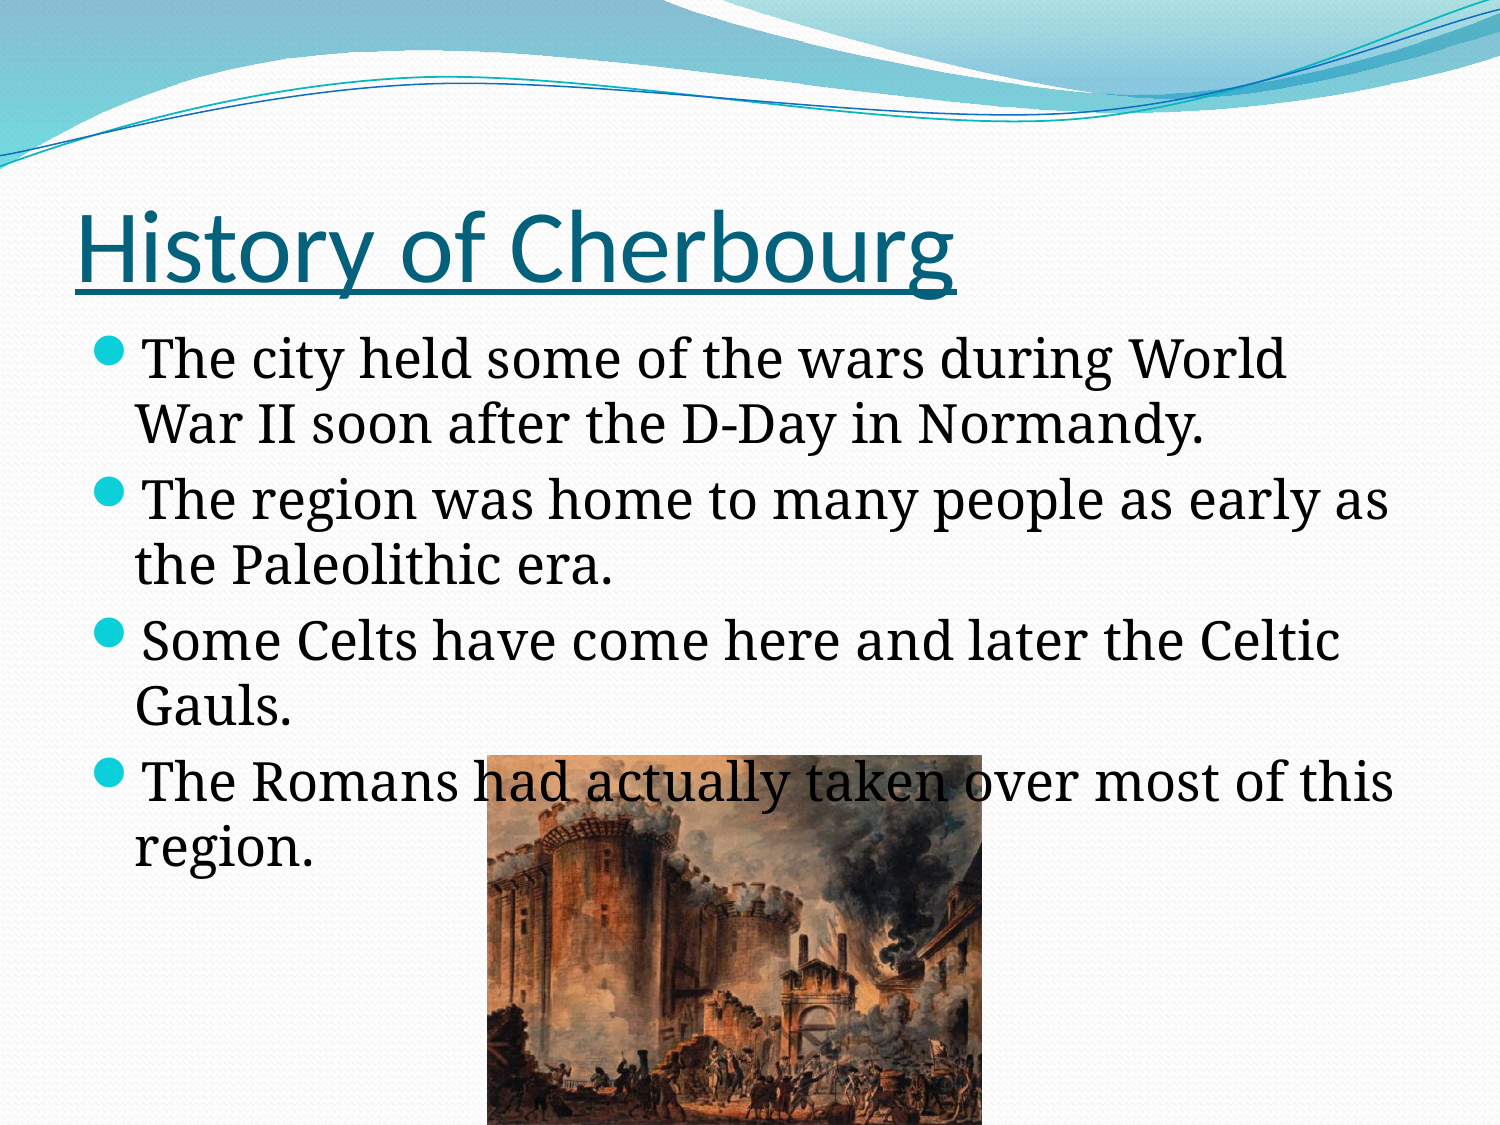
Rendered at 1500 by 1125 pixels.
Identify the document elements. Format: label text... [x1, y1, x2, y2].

picture [487, 755, 982, 1125]
list The city held some of the wars during World War II soon after the D-Day in Normandy. The region was home to many people as early as the Paleolithic era. Some Celts have come here and later the Celtic Gauls. The Romans had actually taken over most of this region. [75, 317, 1425, 1038]
title History of Cherbourg [75, 115, 1425, 303]
